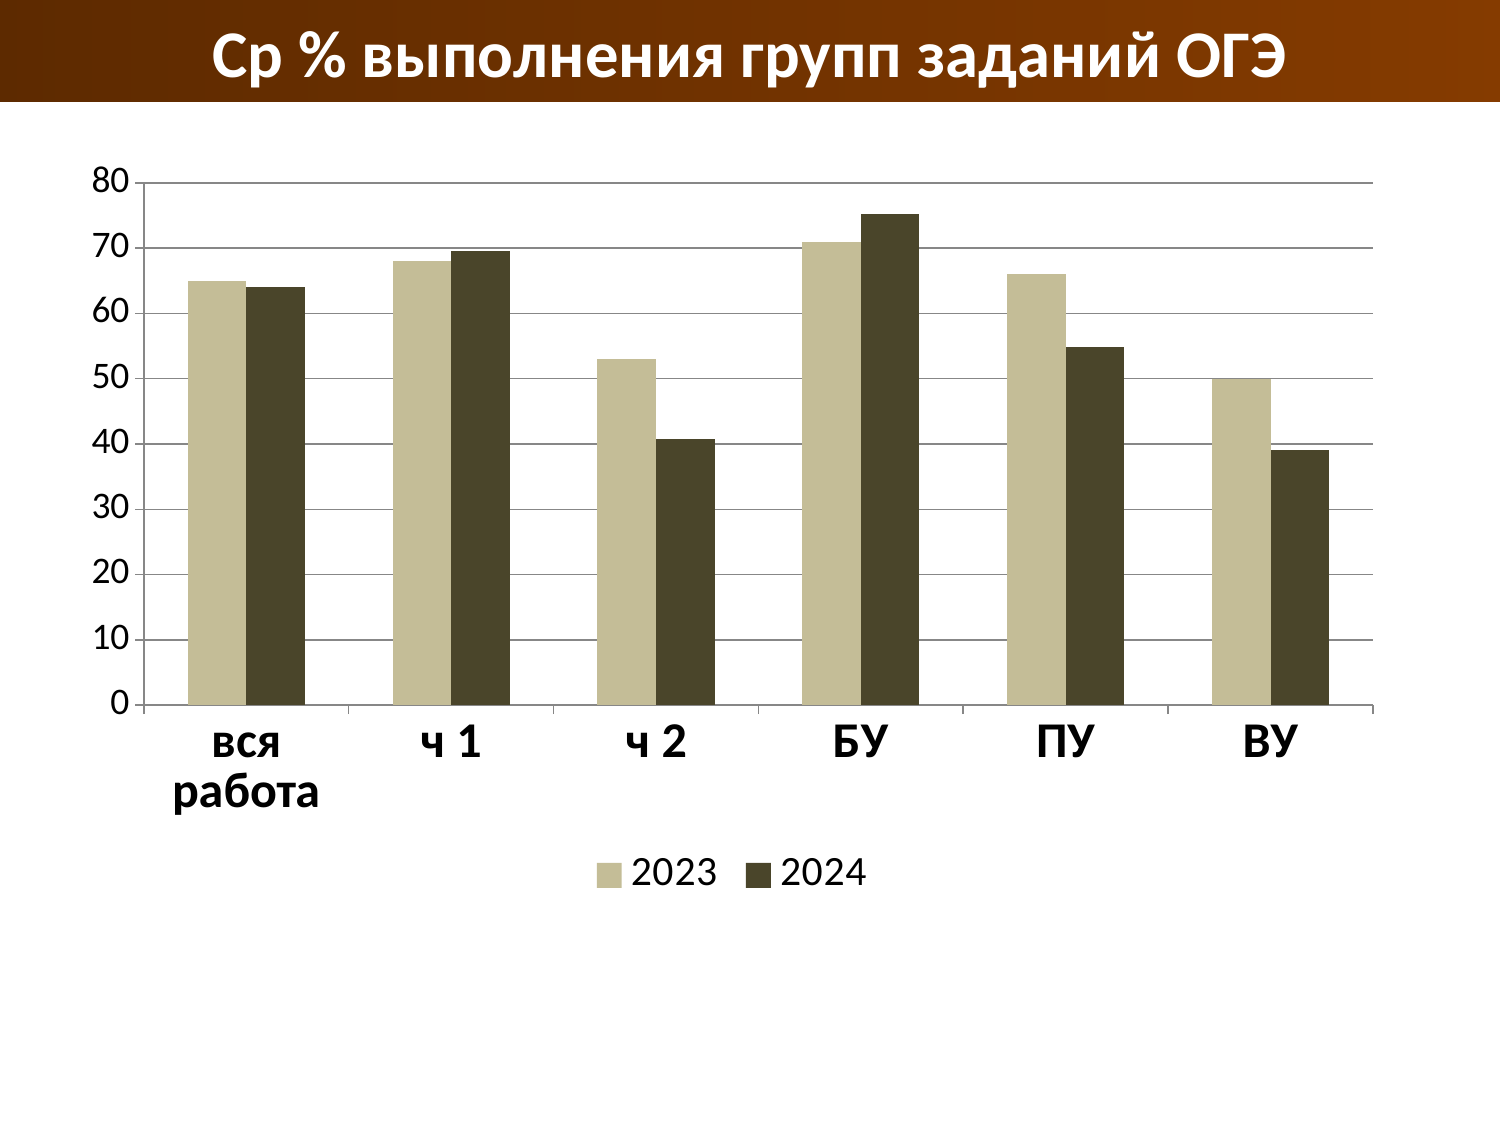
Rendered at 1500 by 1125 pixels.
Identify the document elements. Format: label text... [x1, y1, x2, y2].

title Ср % выполнения групп заданий ОГЭ [0, 0, 1500, 102]
chart [64, 148, 1400, 906]
